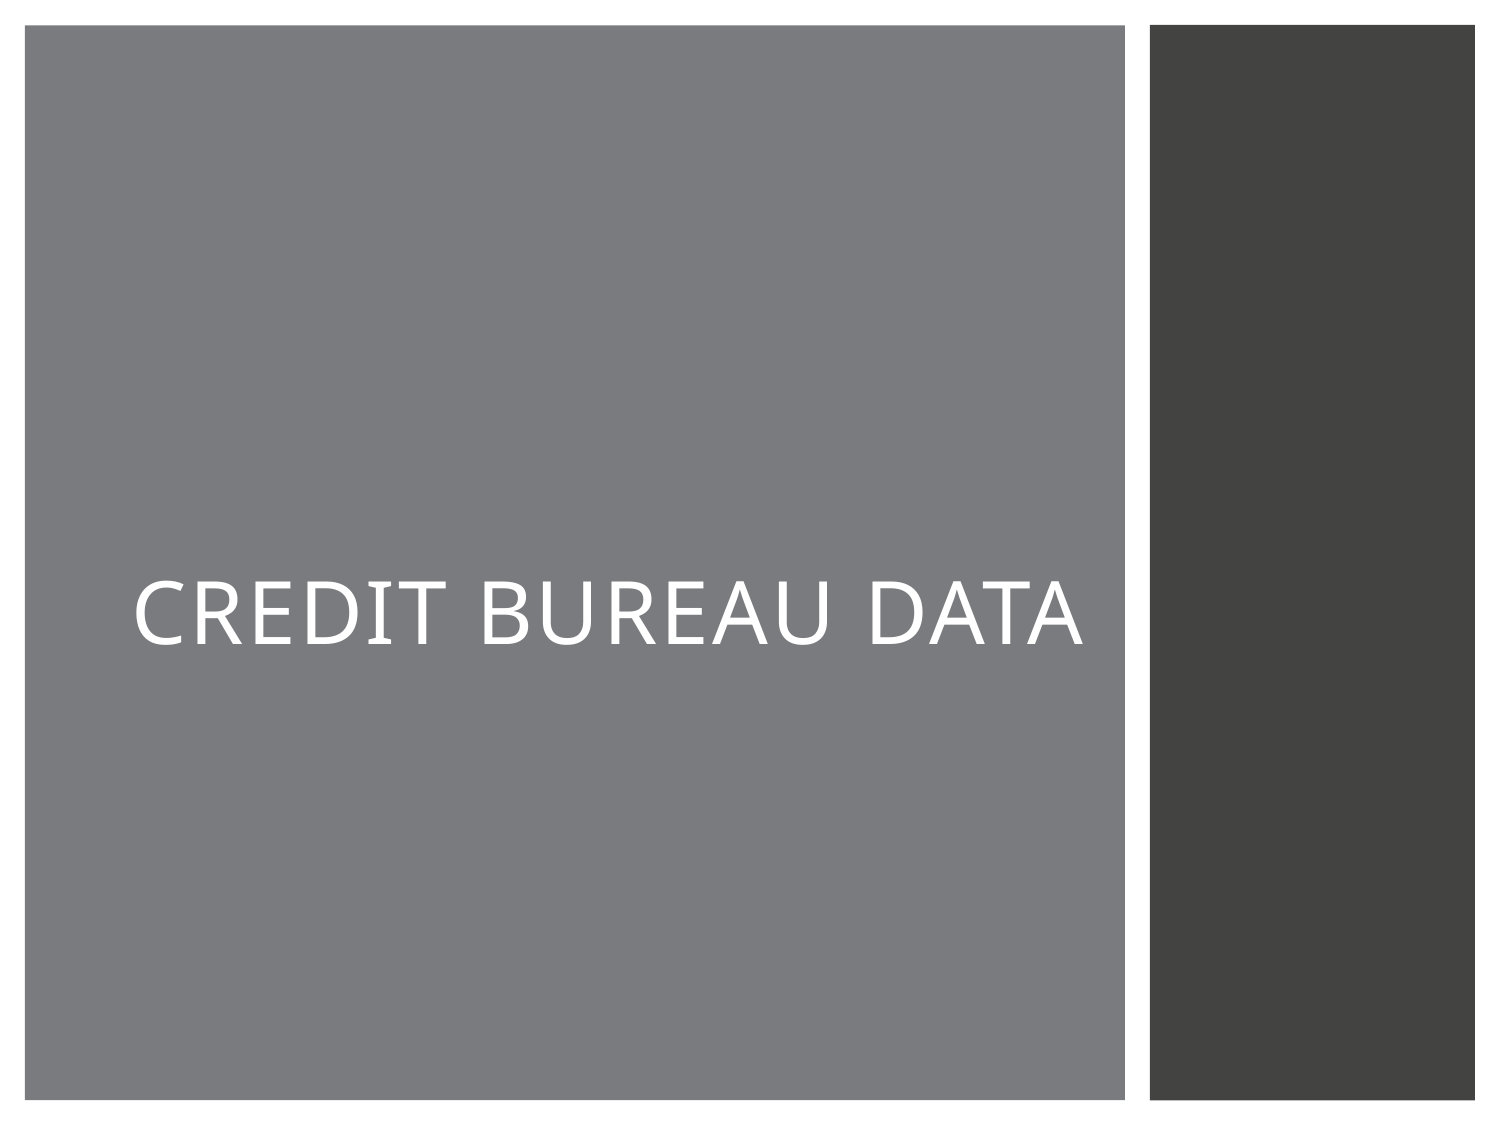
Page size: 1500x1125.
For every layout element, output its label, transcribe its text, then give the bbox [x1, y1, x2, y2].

title Credit Bureau Data [62, 474, 1100, 745]
